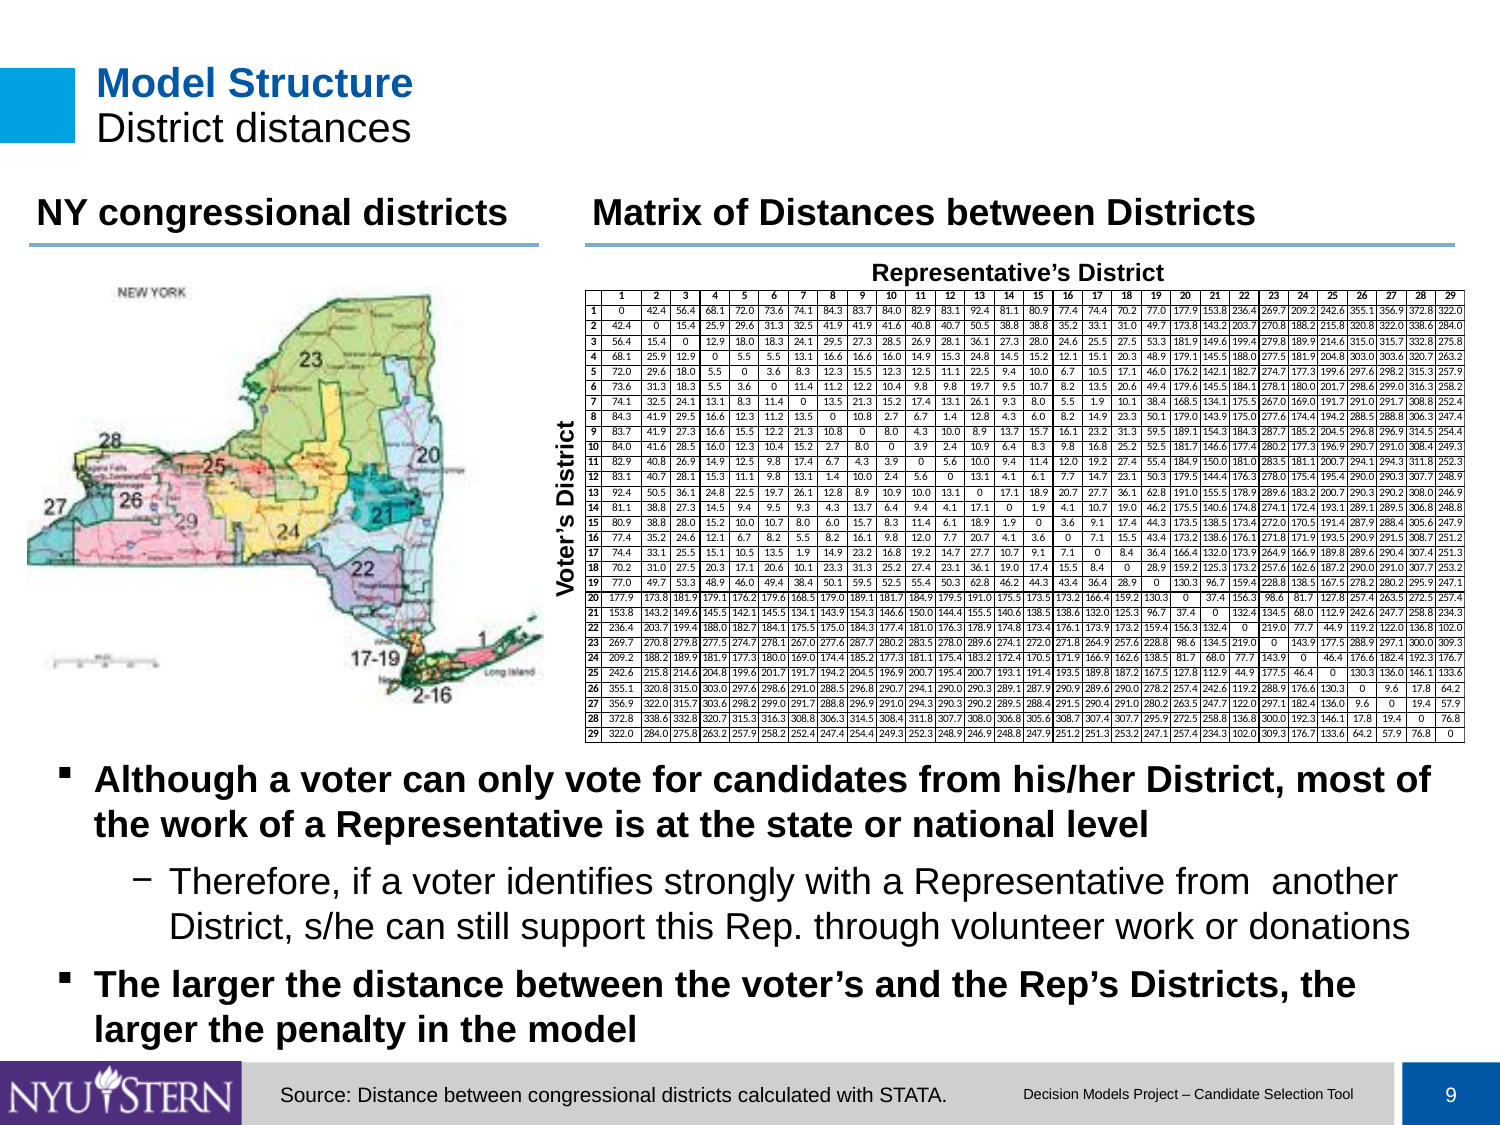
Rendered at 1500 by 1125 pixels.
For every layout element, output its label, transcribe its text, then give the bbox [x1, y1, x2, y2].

picture [584, 289, 1466, 744]
picture [27, 286, 544, 710]
text_box Matrix of Distances between Districts [577, 180, 1453, 241]
picture [0, 1061, 242, 1125]
text_box Representative’s District [737, 254, 1299, 288]
text_box Voter’s District [548, 320, 579, 699]
text_box Source: Distance between congressional districts calculated with STATA. [265, 1074, 977, 1115]
title Model Structure District distances [95, 60, 1261, 162]
text_box Although a voter can only vote for candidates from his/her District, most of the work of a Representative is at the state or national level Therefore, if a voter identifies strongly with a Representative from another District, s/he can still support this Rep. through volunteer work or donations The larger the distance between the voter’s and the Rep’s Districts, the larger the penalty in the model [34, 754, 1470, 1051]
text_box NY congressional districts [21, 180, 553, 241]
